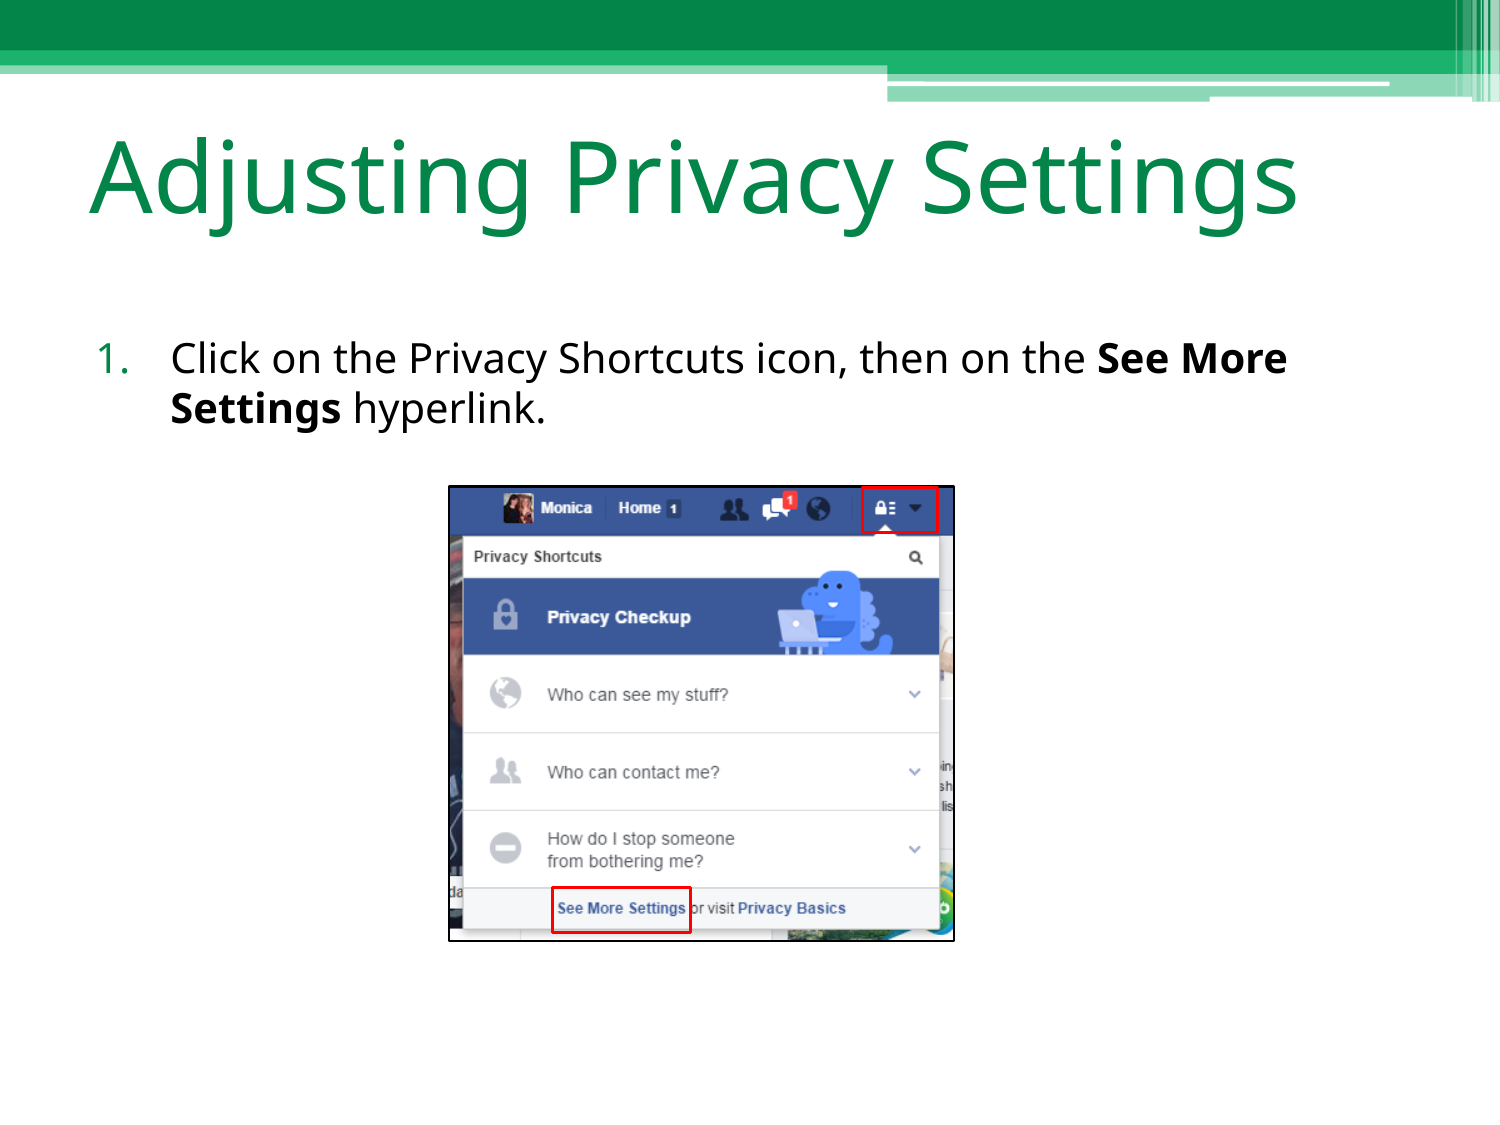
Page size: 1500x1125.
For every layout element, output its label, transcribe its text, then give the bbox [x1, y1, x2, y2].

title Adjusting Privacy Settings [75, 85, 1500, 261]
list Click on the Privacy Shortcuts icon, then on the See More Settings hyperlink. [80, 324, 1388, 1038]
picture [449, 487, 953, 941]
